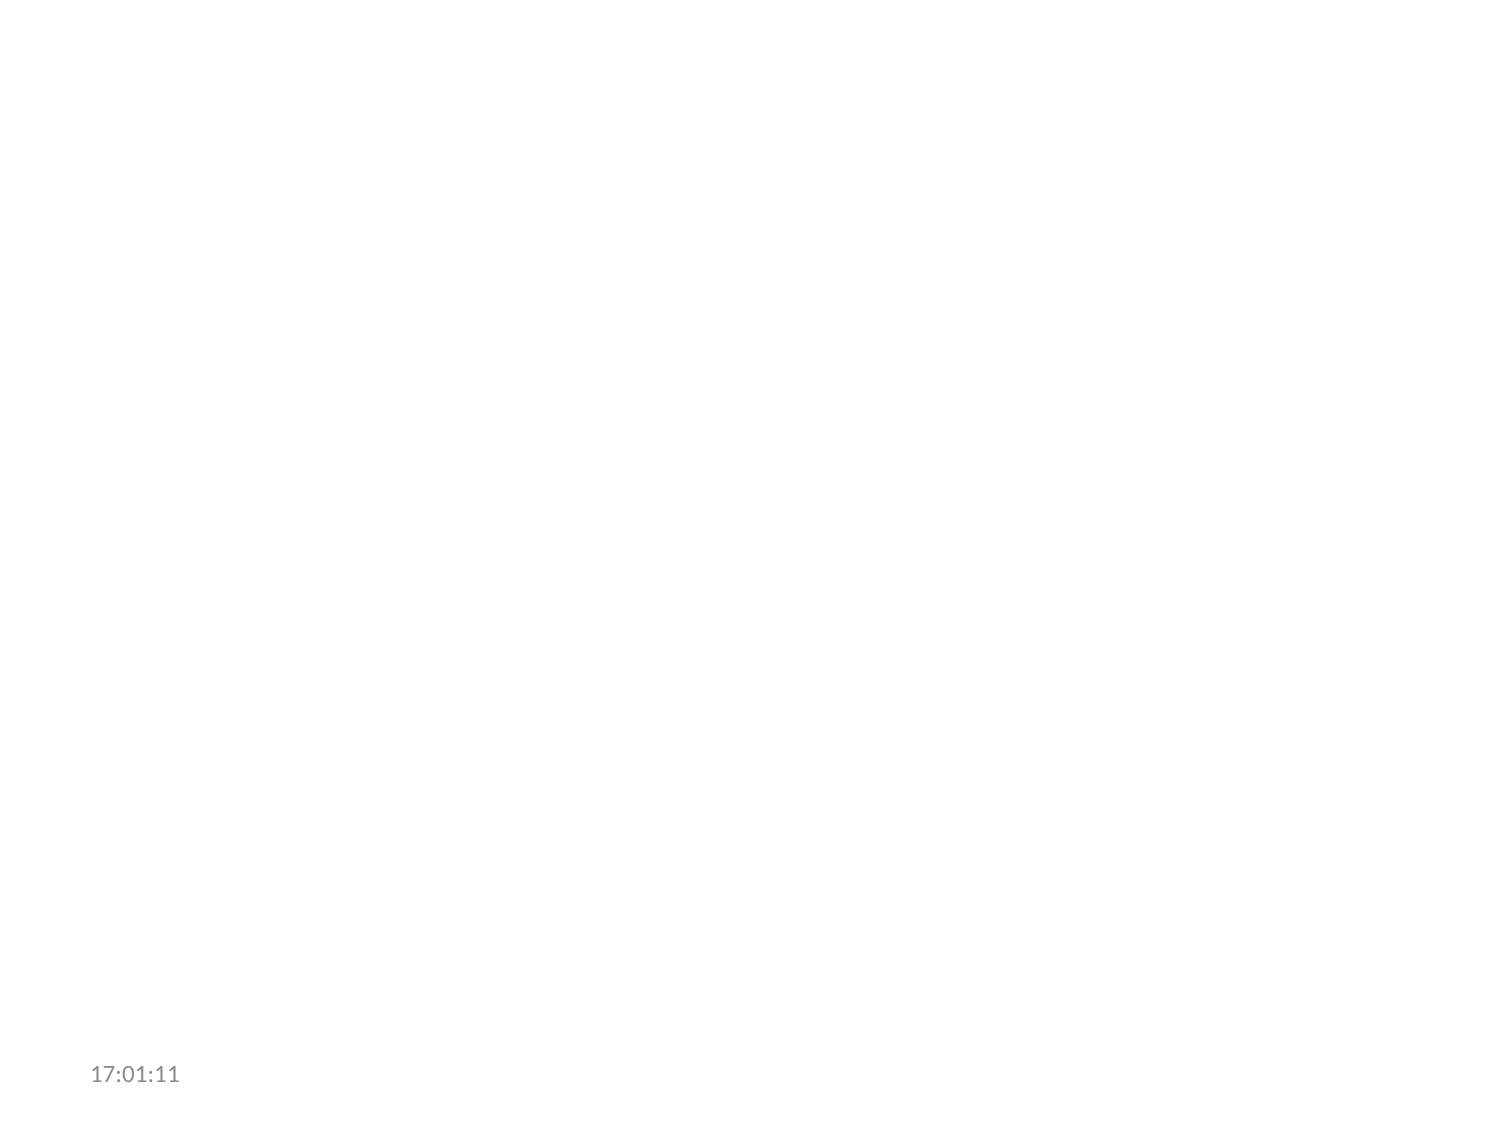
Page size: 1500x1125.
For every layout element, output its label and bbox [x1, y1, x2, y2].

slide_number [75, 1042, 425, 1103]
